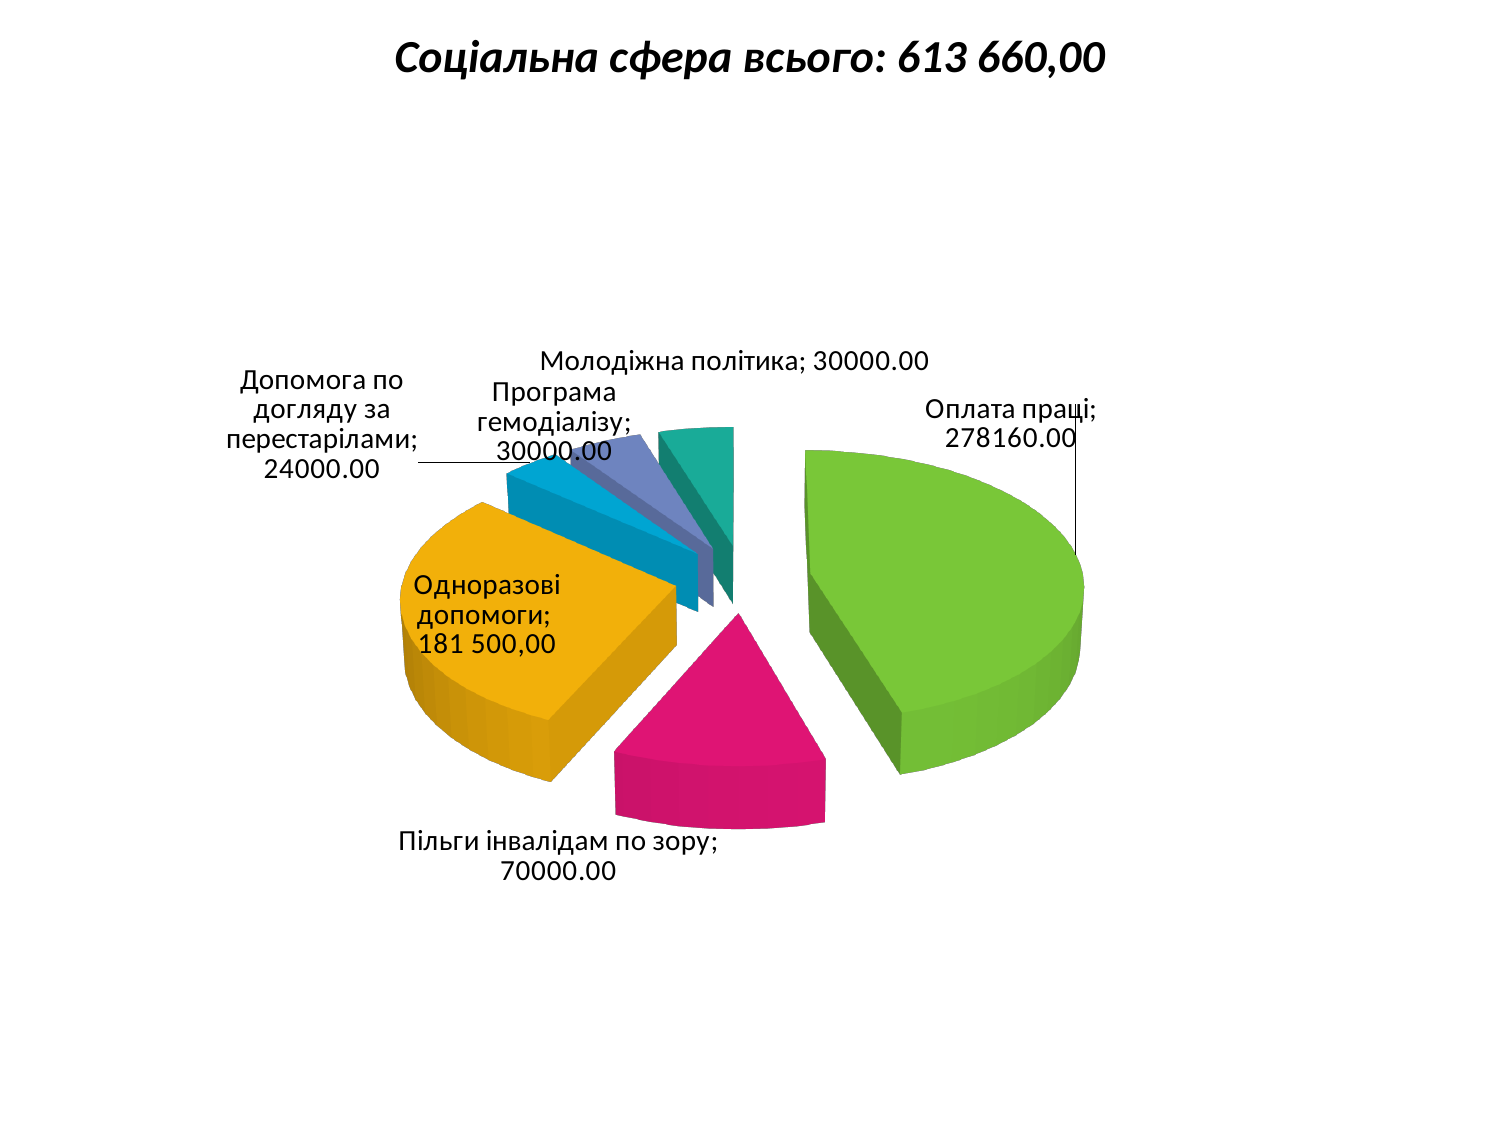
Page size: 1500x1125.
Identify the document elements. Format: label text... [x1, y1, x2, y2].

chart [74, 101, 1426, 1125]
title Соціальна сфера всього: 613 660,00 [75, 0, 1425, 91]
